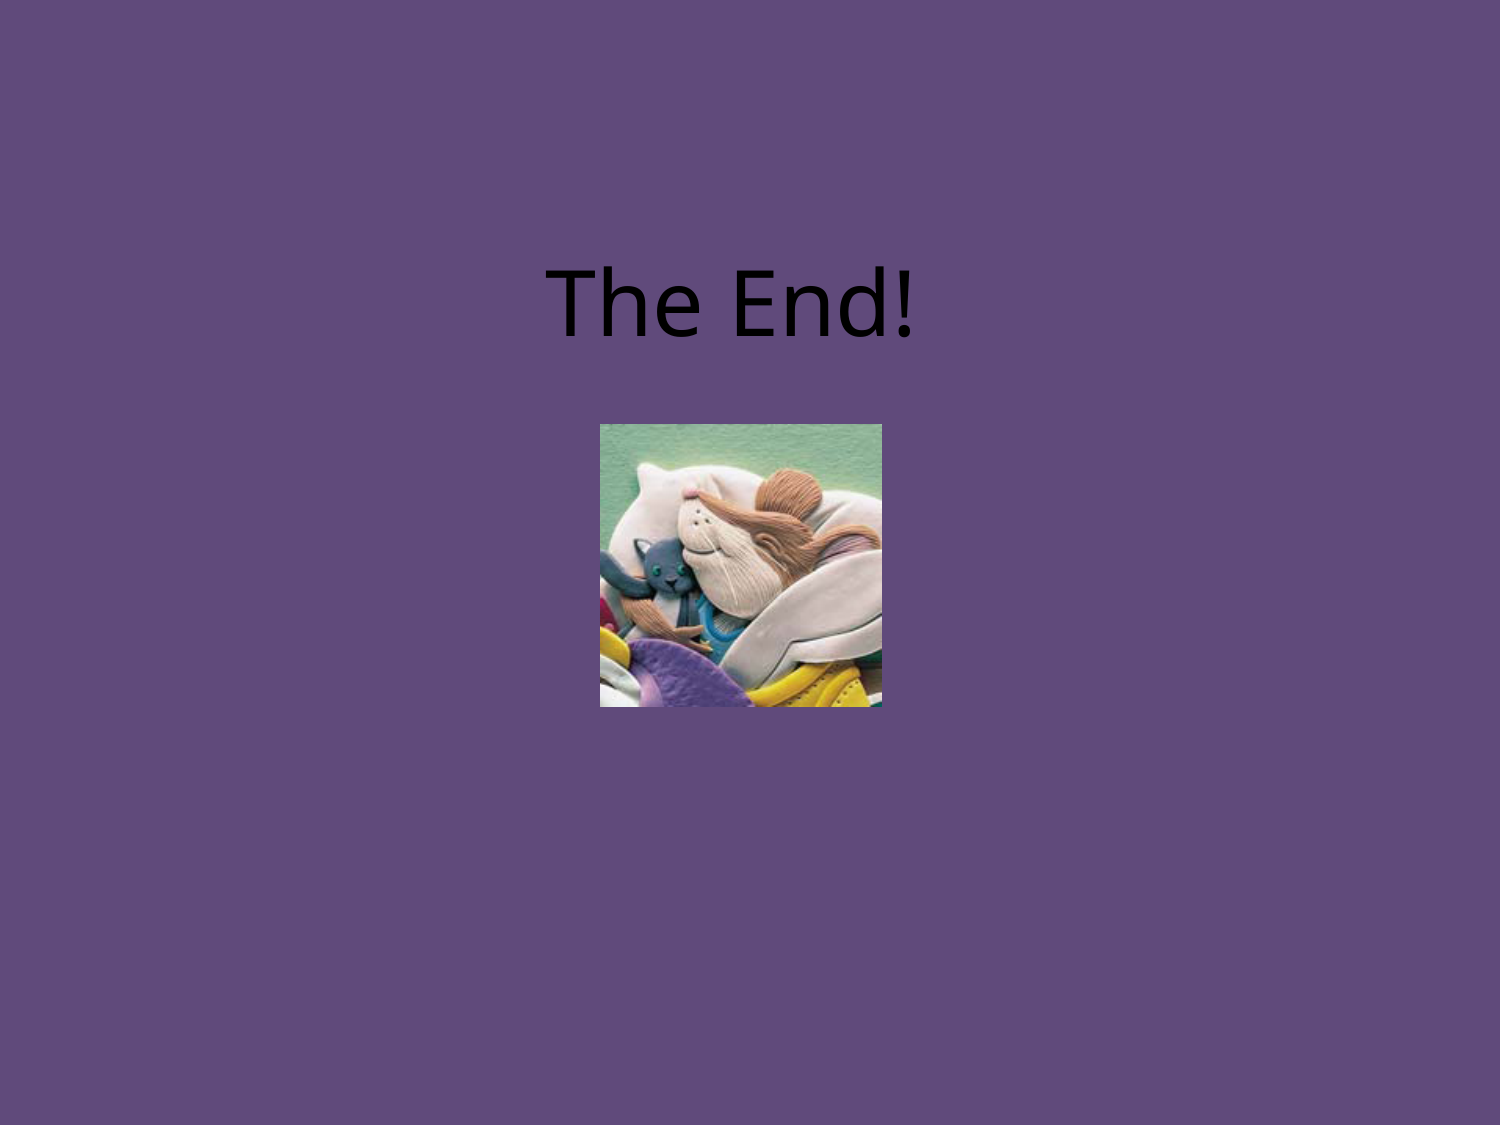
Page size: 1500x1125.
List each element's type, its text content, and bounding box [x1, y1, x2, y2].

text_box The End! [349, 237, 1113, 363]
picture [599, 424, 882, 707]
